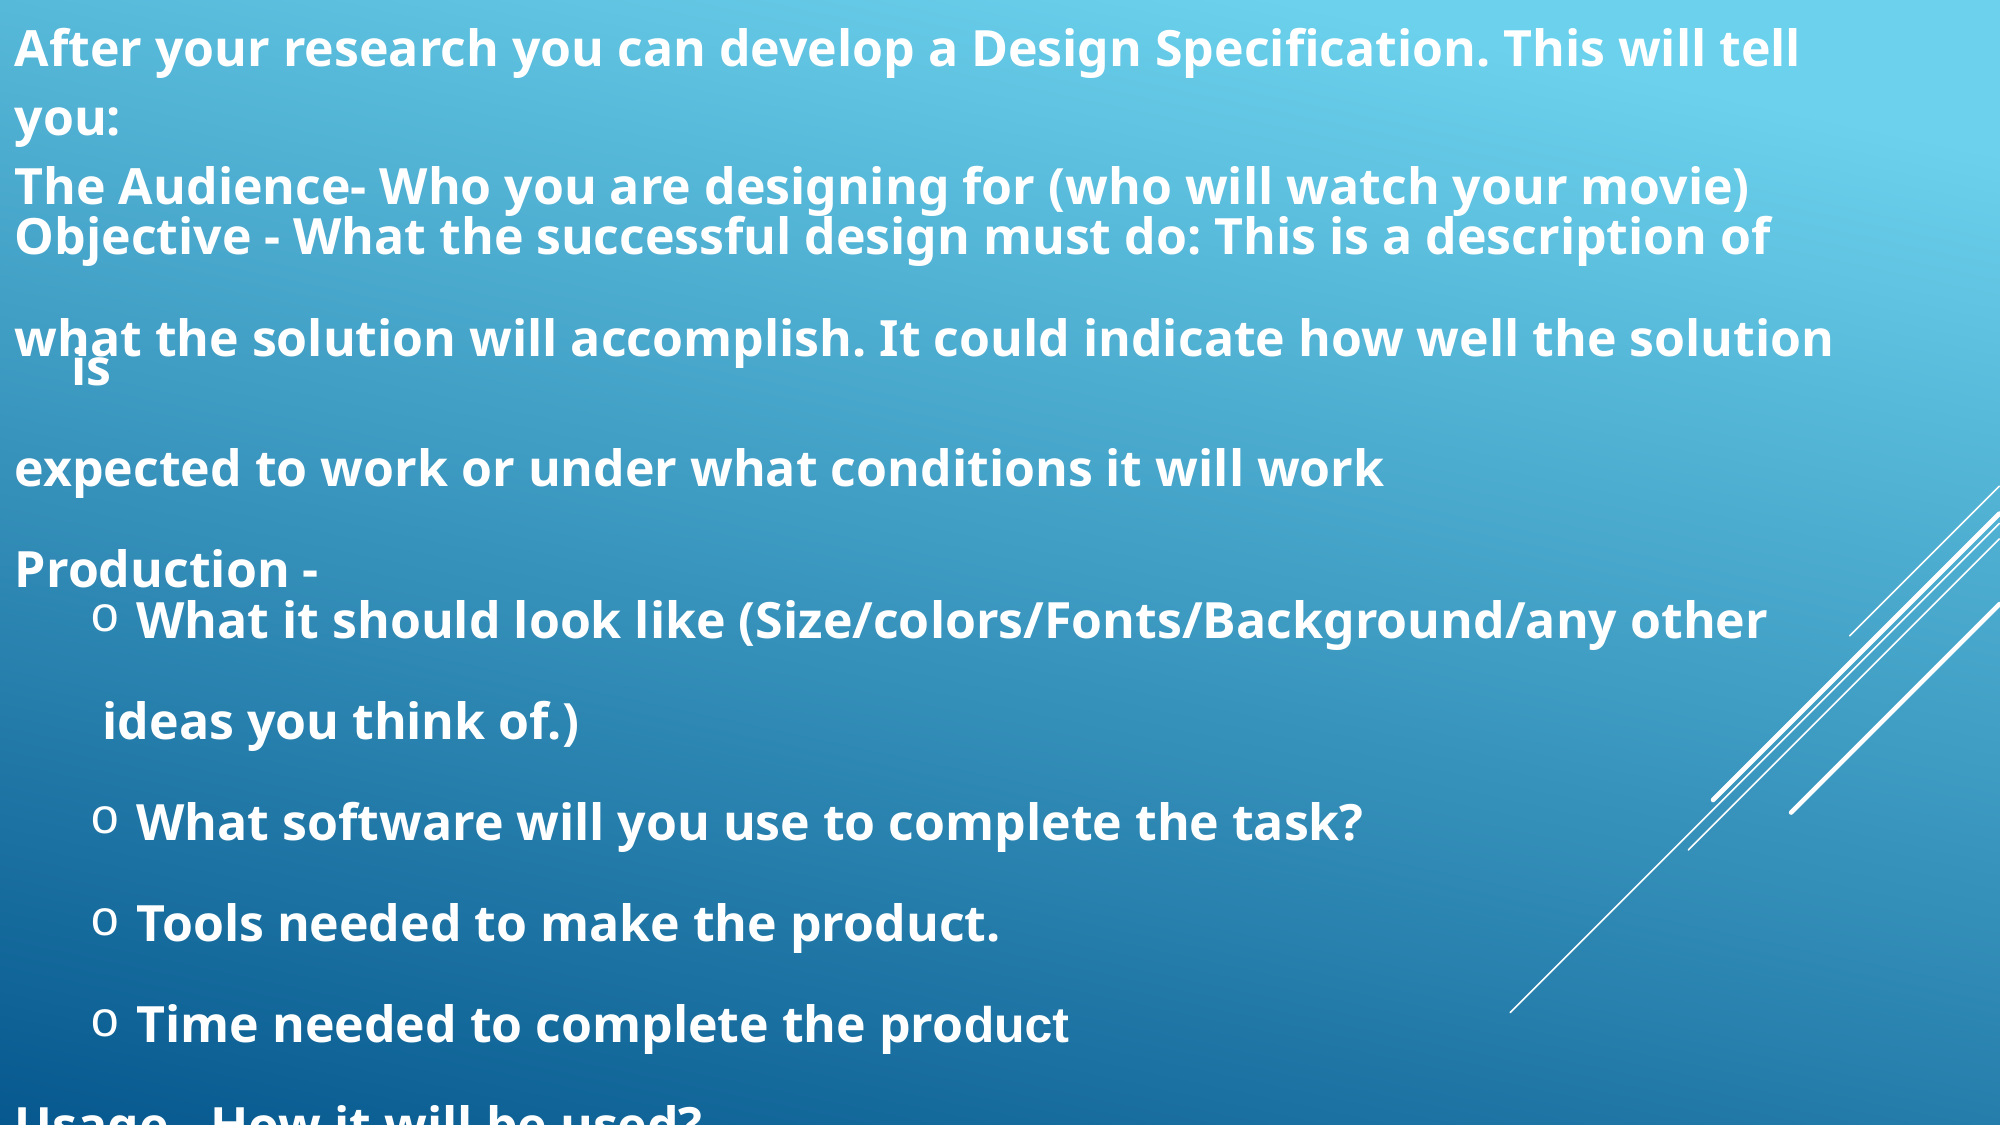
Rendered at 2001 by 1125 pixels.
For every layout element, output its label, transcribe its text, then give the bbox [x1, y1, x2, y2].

text_box After your research you can develop a Design Specification. This will tell you: The Audience- Who you are designing for (who will watch your movie) Objective - What the successful design must do: This is a description of what the solution will accomplish. It could indicate how well the solution is expected to work or under what conditions it will work Production - What it should look like (Size/colors/Fonts/Background/any other ideas you think of.) What software will you use to complete the task? Tools needed to make the product. Time needed to complete the product Usage - How it will be used? [0, 0, 1898, 1125]
